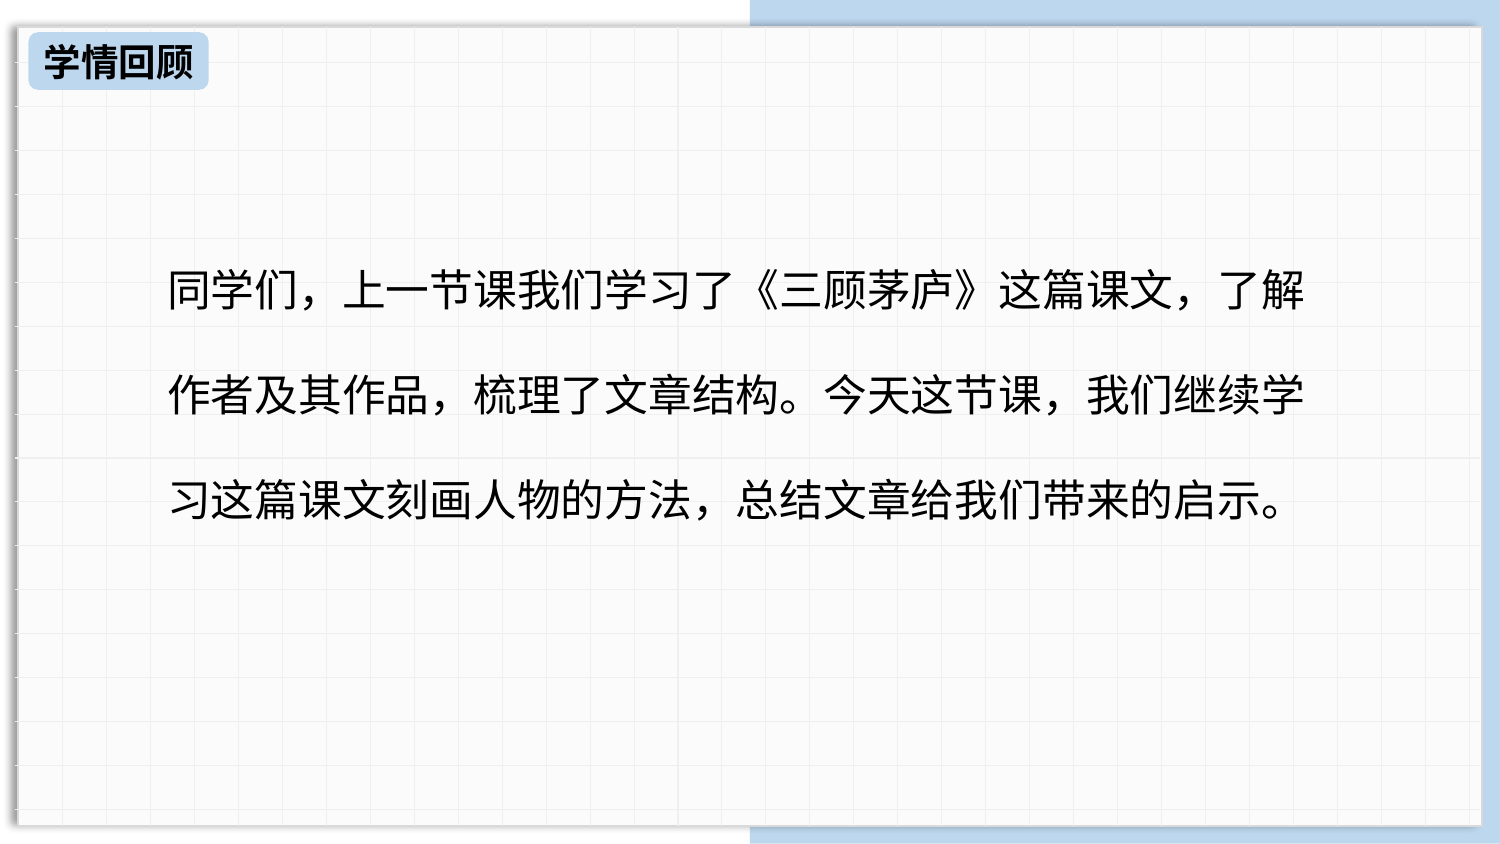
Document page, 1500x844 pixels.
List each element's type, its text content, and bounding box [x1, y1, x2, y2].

text_box 同学们，上一节课我们学习了《三顾茅庐》这篇课文，了解作者及其作品，梳理了文章结构。今天这节课，我们继续学习这篇课文刻画人物的方法，总结文章给我们带来的启示。 [155, 204, 1344, 531]
text_box 学情回顾 [27, 31, 210, 91]
